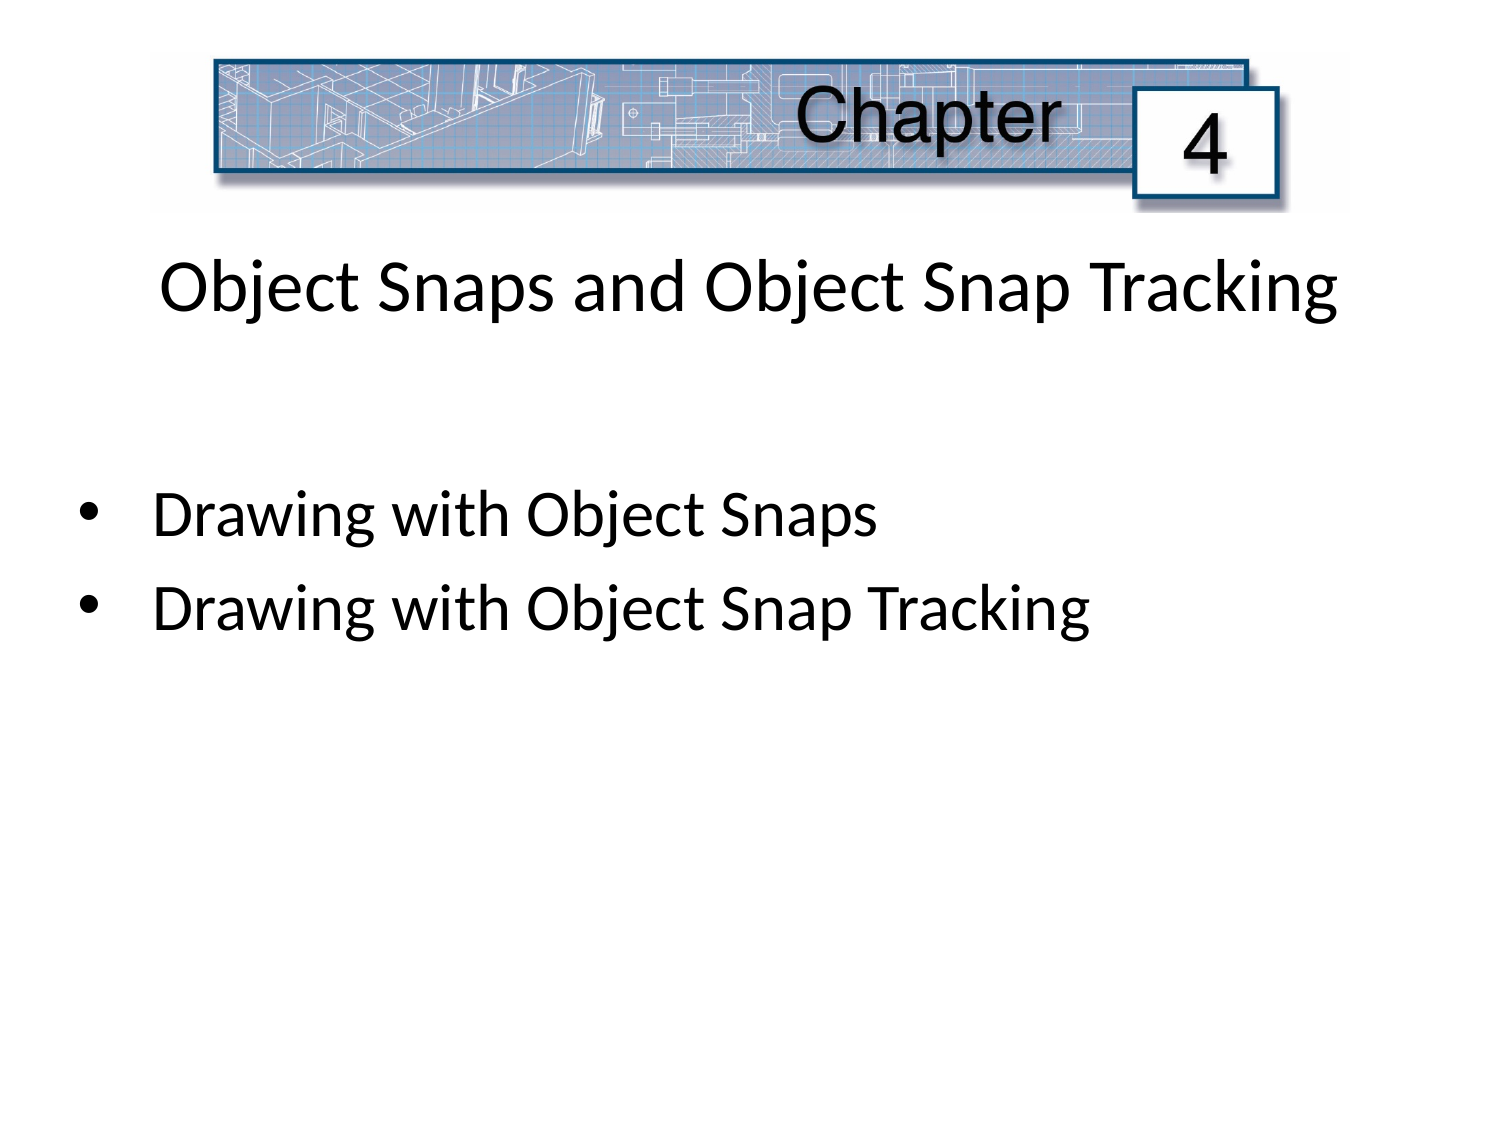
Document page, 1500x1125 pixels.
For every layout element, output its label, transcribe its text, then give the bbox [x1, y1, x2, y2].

title Object Snaps and Object Snap Tracking [75, 212, 1425, 350]
picture [149, 52, 1351, 213]
subtitle Drawing with Object Snaps Drawing with Object Snap Tracking [62, 462, 1463, 750]
